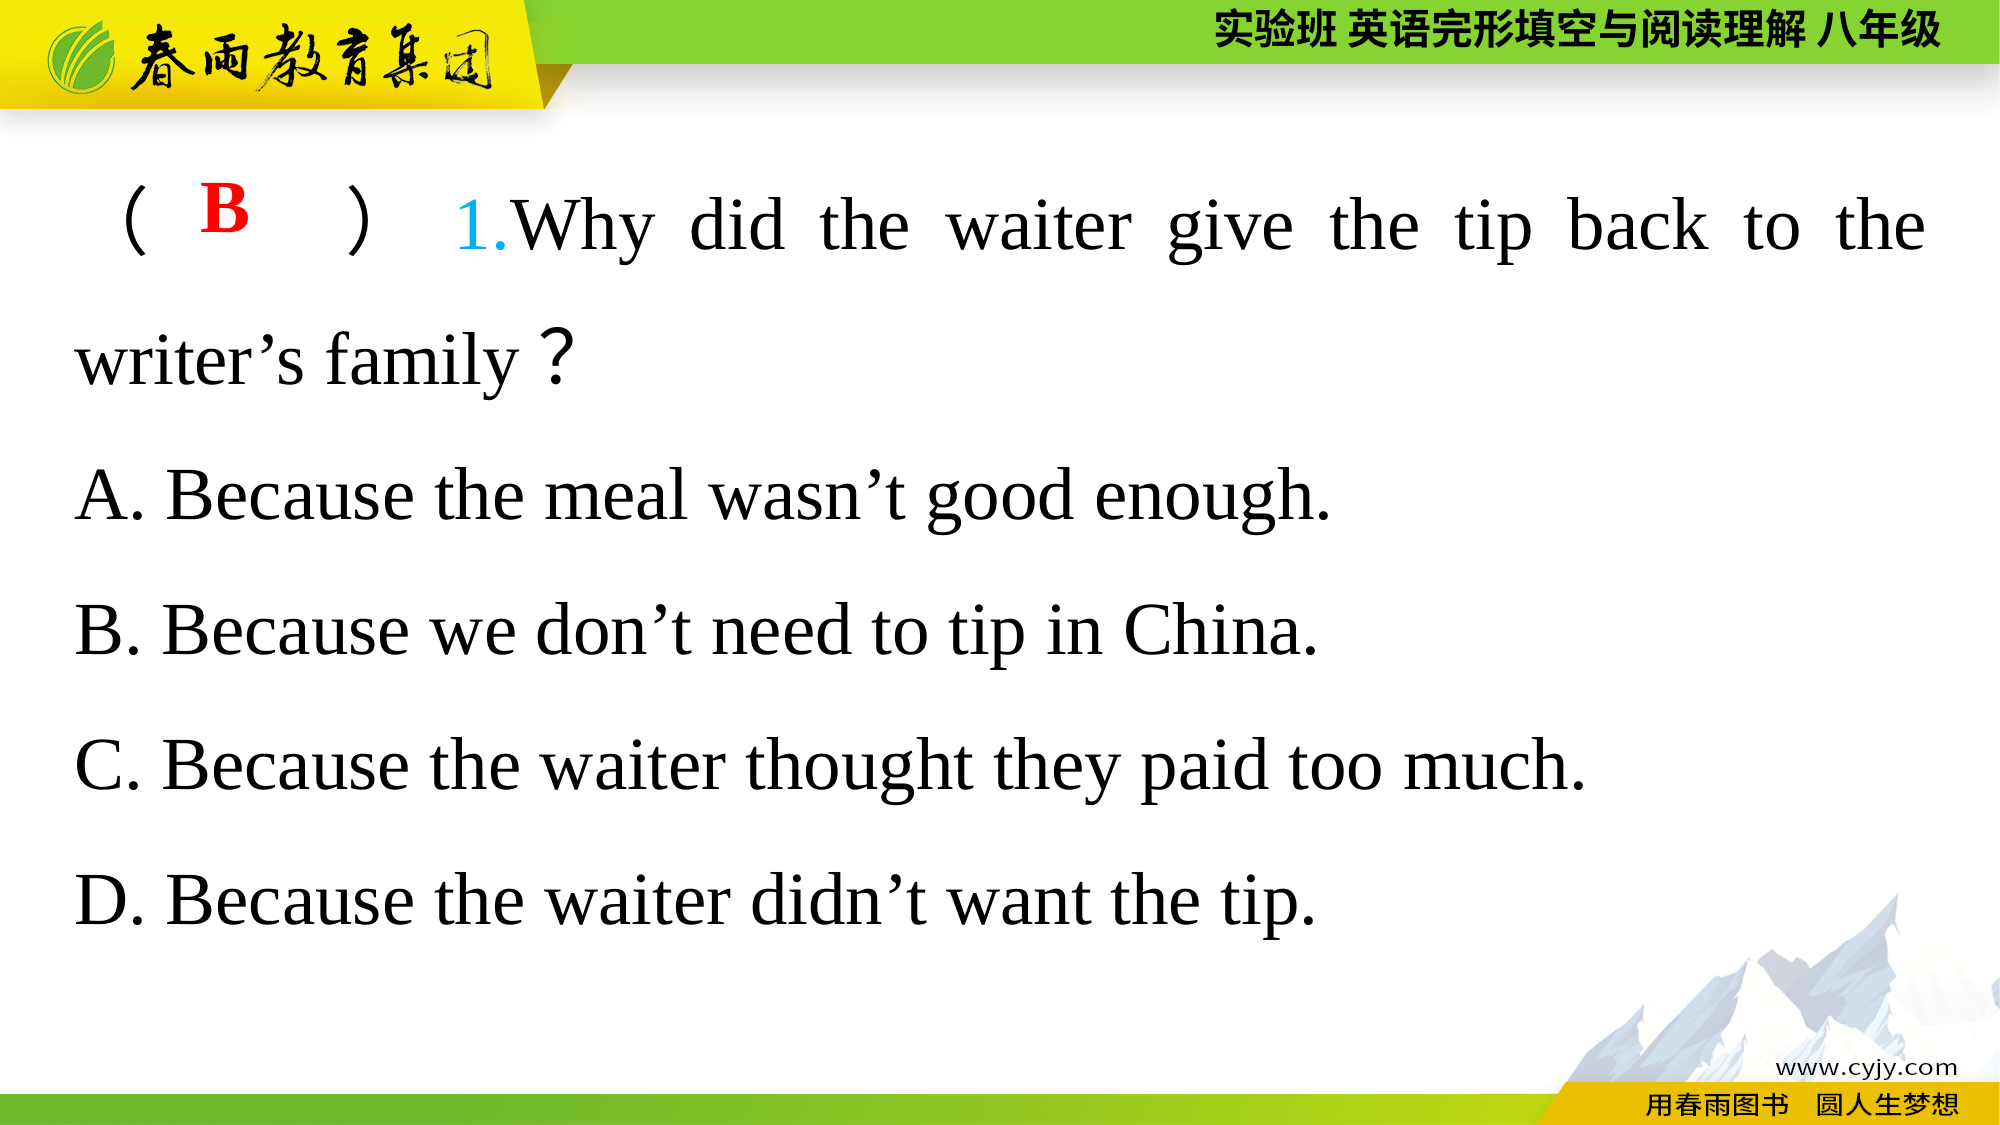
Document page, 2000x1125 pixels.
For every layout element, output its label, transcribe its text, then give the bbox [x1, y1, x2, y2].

picture [0, 0, 2000, 1125]
list （ ）1.Why did the waiter give the tip back to the writer’s family？ A. Because the meal wasn’t good enough. B. Because we don’t need to tip in China. C. Because the waiter thought they paid too much. D. Because the waiter didn’t want the tip. [59, 122, 1944, 940]
text_box B [185, 149, 266, 255]
